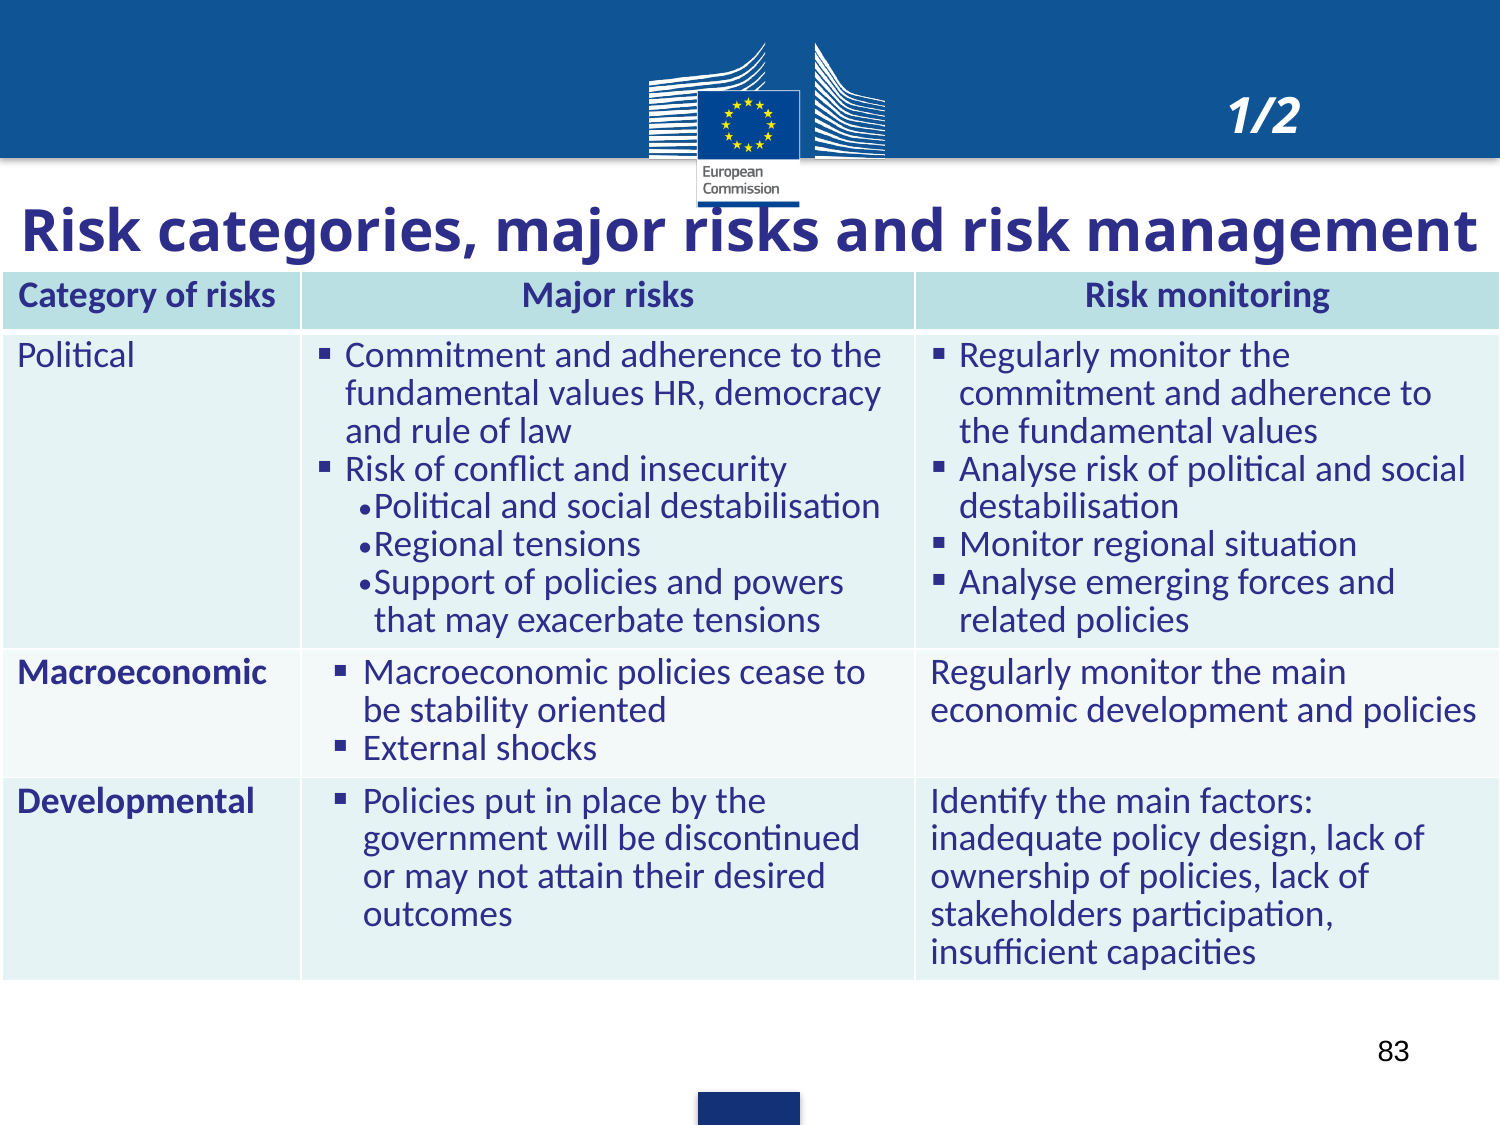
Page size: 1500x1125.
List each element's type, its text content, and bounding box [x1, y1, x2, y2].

table_cell Regularly monitor the commitment and adherence to the fundamental values Analyse risk of political and social destabilisation Monitor regional situation Analyse emerging forces and related policies [916, 335, 1499, 648]
table_header Category of risks [3, 272, 300, 329]
text_box 1/2 [1151, 67, 1500, 161]
table_cell Commitment and adherence to the fundamental values HR, democracy and rule of law Risk of conflict and insecurity Political and social destabilisation Regional tensions Support of policies and powers that may exacerbate tensions [302, 335, 914, 648]
slide_number 83 [1074, 1024, 1426, 1103]
table_cell Developmental [3, 778, 300, 980]
table_cell Macroeconomic [3, 650, 300, 777]
table_cell Regularly monitor the main economic development and policies [916, 650, 1499, 777]
table_header Major risks [302, 272, 914, 329]
table_cell Macroeconomic policies cease to be stability oriented External shocks [302, 650, 914, 777]
table_cell Identify the main factors: inadequate policy design, lack of ownership of policies, lack of stakeholders participation, insufficient capacities [916, 778, 1499, 980]
table_cell Policies put in place by the government will be discontinued or may not attain their desired outcomes [302, 778, 914, 980]
text_box Risk categories, major risks and risk management [0, 142, 1494, 315]
picture [649, 42, 885, 142]
table_cell Political [3, 335, 300, 648]
table_header Risk monitoring [916, 272, 1499, 329]
